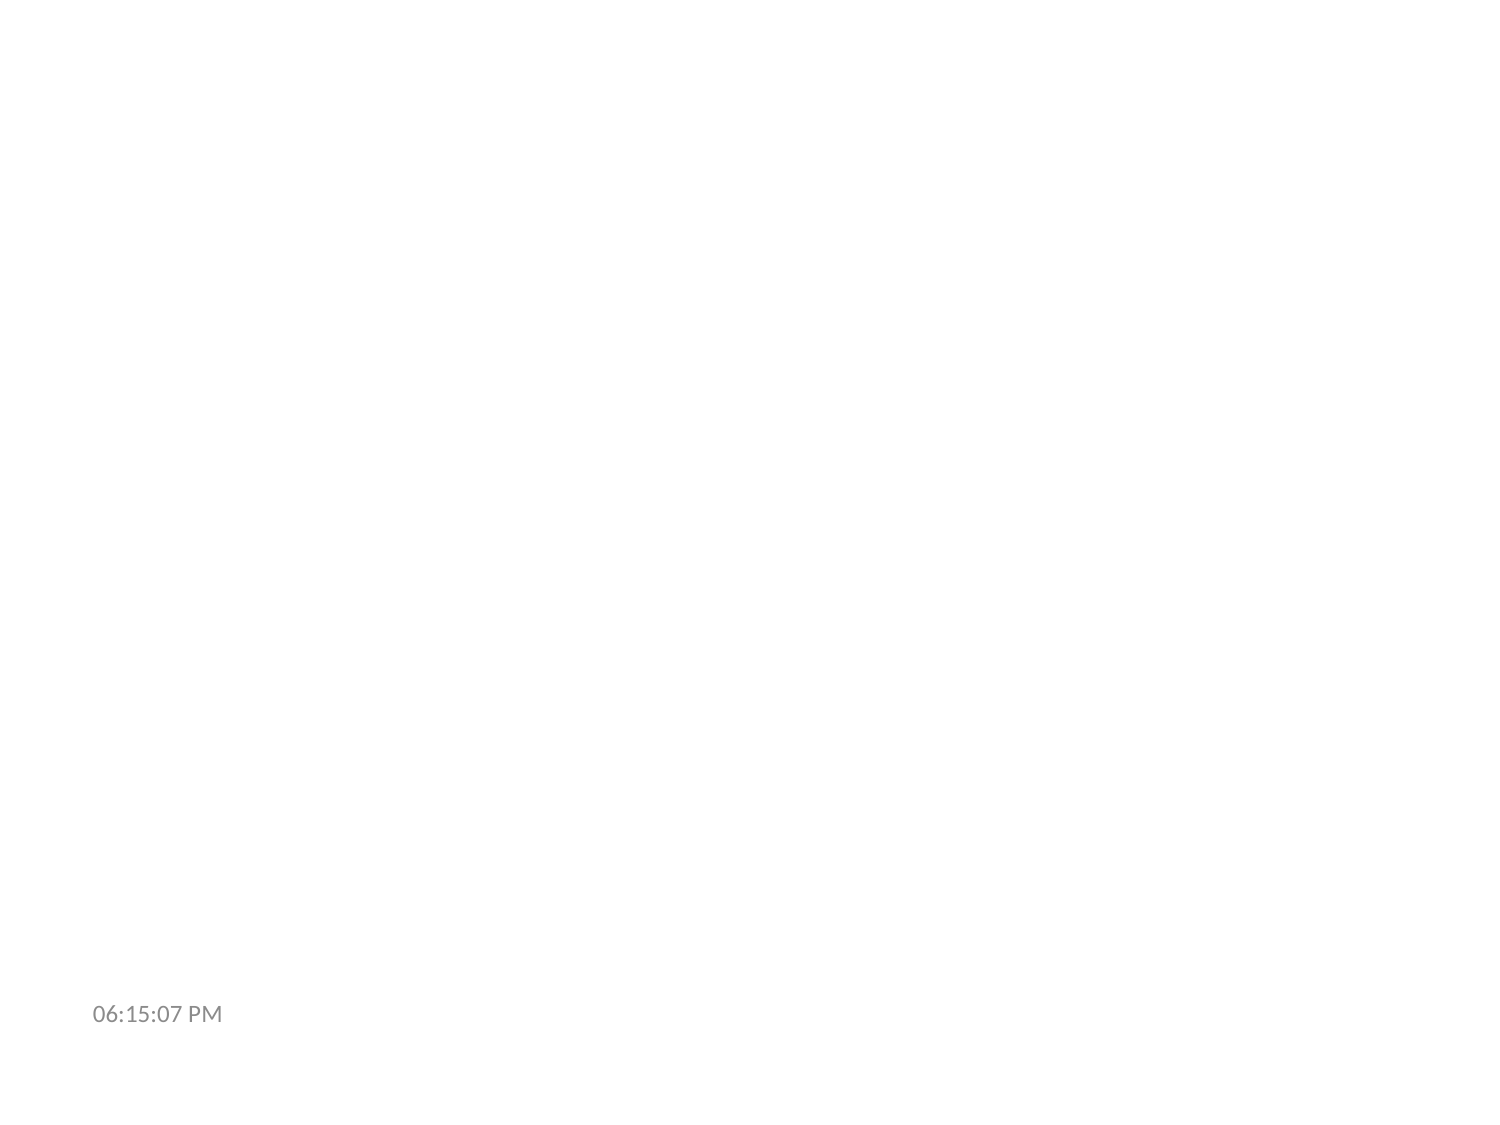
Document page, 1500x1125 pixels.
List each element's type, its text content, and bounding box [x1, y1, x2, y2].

text_box 3:35:09 PM [77, 982, 428, 1043]
